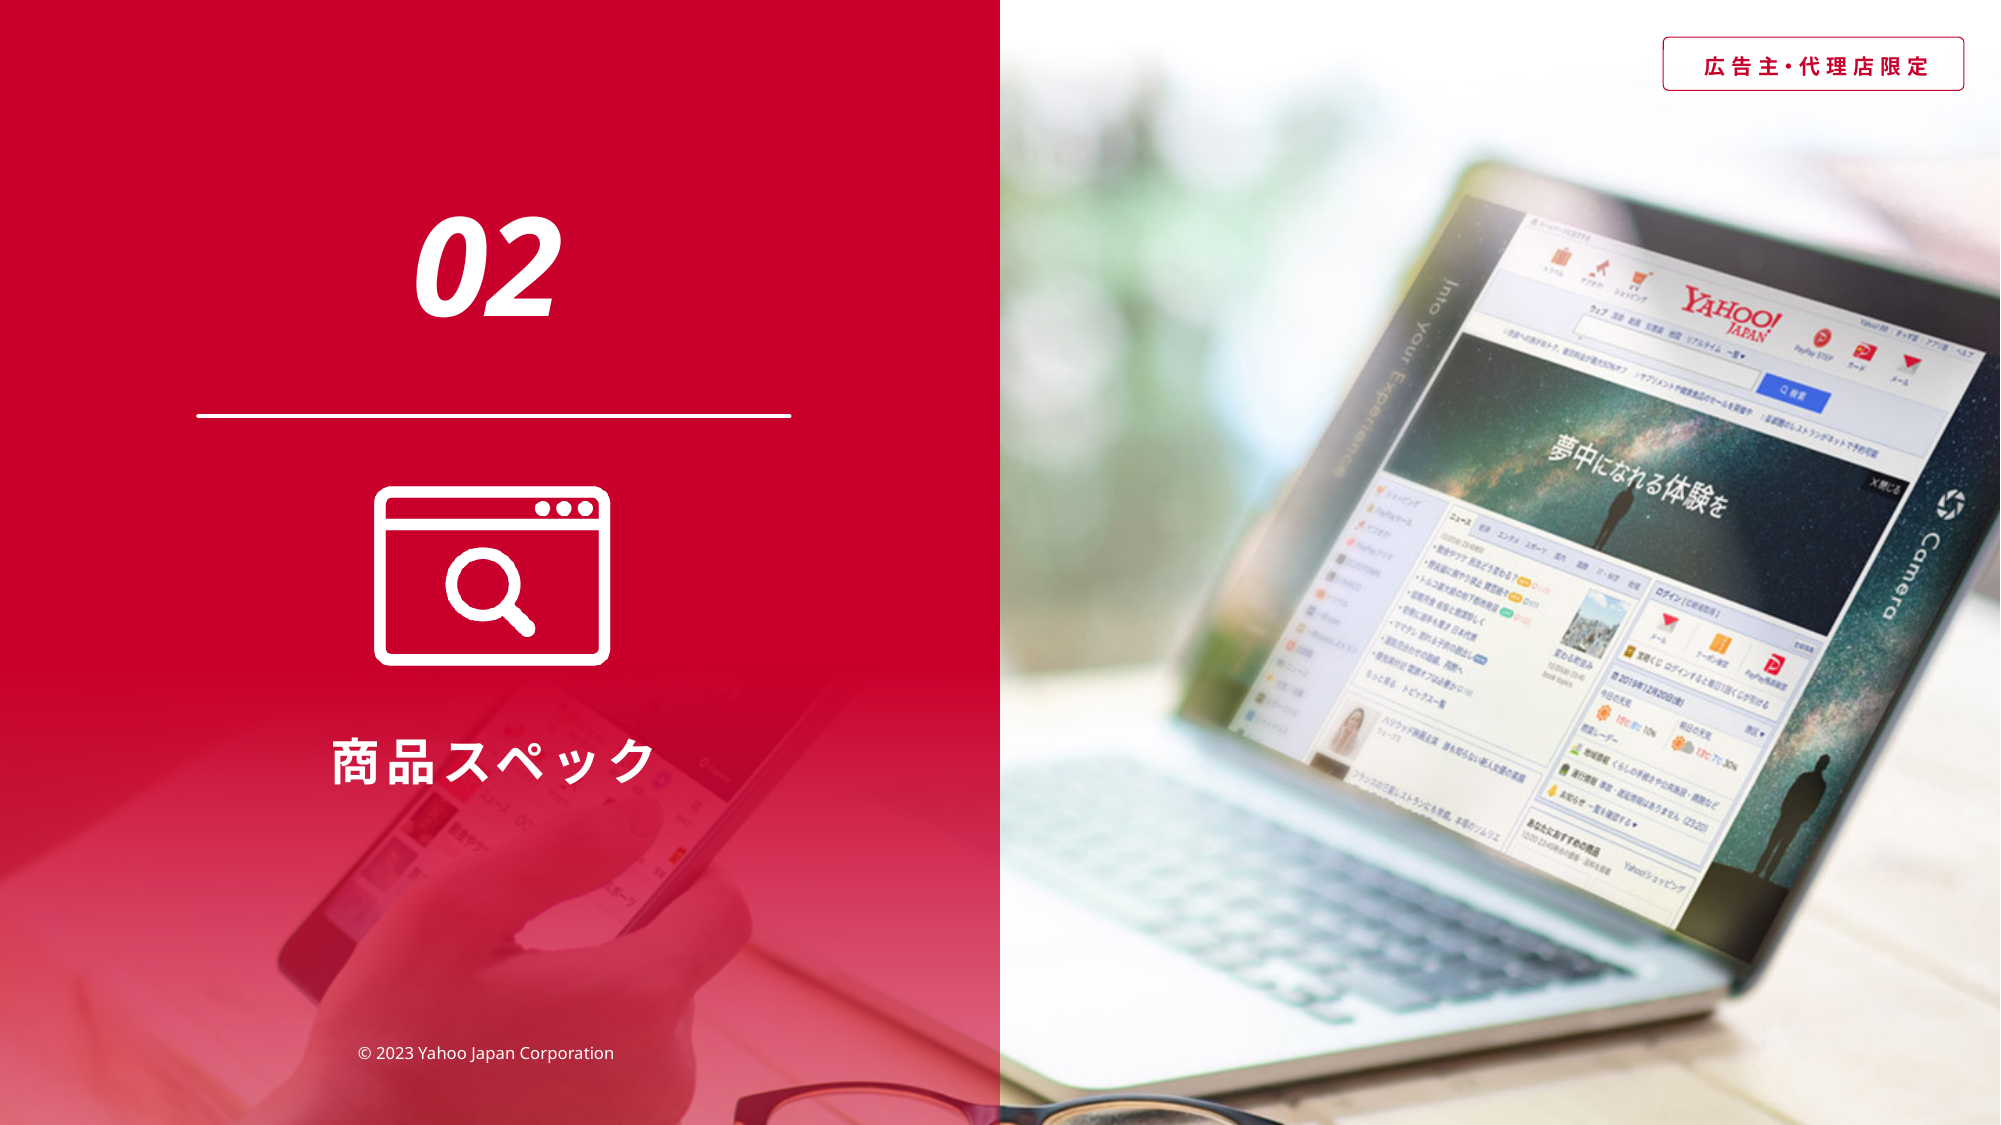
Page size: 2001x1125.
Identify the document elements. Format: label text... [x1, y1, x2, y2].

picture [361, 454, 622, 696]
list 02 [397, 171, 587, 346]
list 商品スペック [198, 723, 790, 956]
picture [1000, 0, 2000, 1125]
